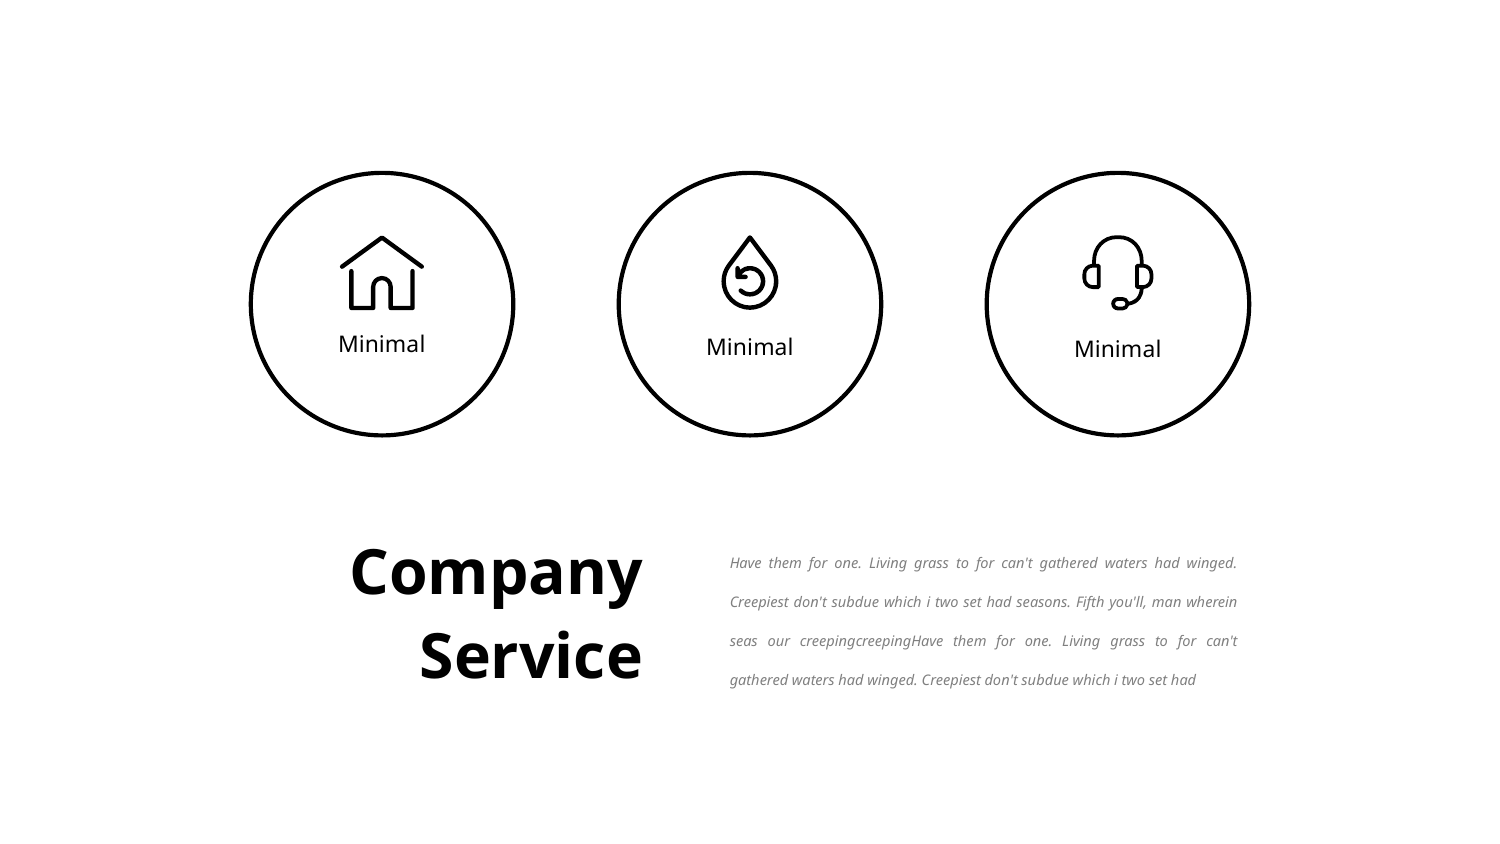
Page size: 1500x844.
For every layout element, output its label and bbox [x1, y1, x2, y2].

text_box [250, 172, 1250, 672]
